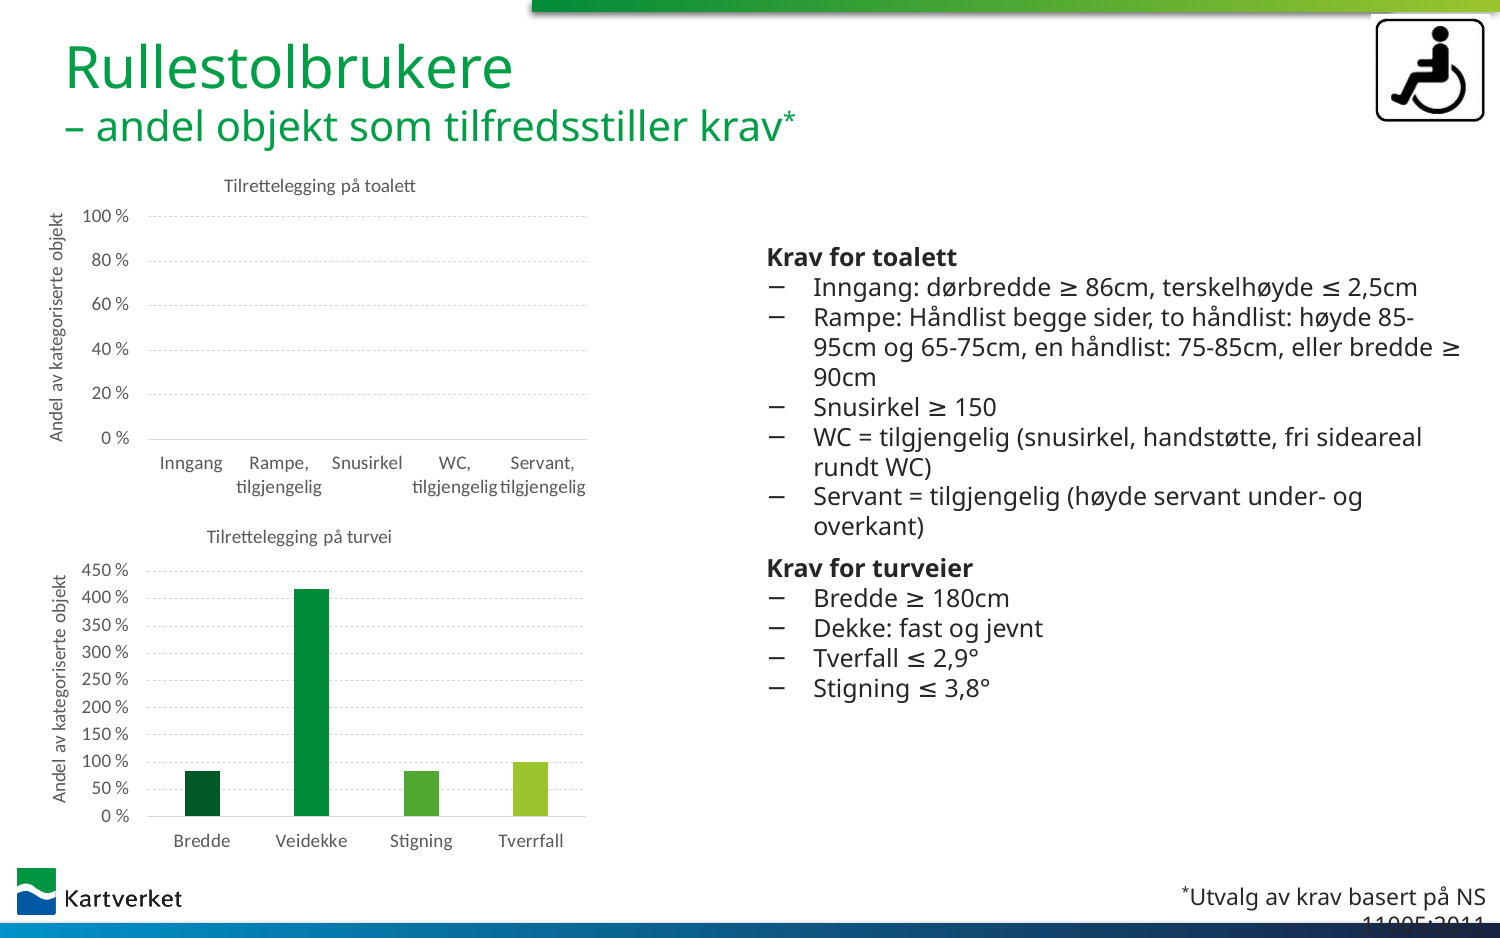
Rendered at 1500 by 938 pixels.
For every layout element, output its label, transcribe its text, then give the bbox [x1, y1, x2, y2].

picture [41, 520, 597, 859]
text_box Krav for turveier Bredde ≥ 180cm Dekke: fast og jevnt Tverfall ≤ 2,9° Stigning ≤ 3,8° [751, 545, 1483, 710]
text_box Krav for toalett Inngang: dørbredde ≥ 86cm, terskelhøyde ≤ 2,5cm Rampe: Håndlist begge sider, to håndlist: høyde 85-95cm og 65-75cm, en håndlist: 75-85cm, eller bredde ≥ 90cm Snusirkel ≥ 150 WC = tilgjengelig (snusirkel, handstøtte, fri sideareal rundt WC) Servant = tilgjengelig (høyde servant under- og overkant) [751, 234, 1483, 545]
picture [41, 166, 598, 505]
text_box Rullestolbrukere – andel objekt som tilfredsstiller krav* [49, 14, 1431, 158]
picture [1371, 13, 1491, 127]
text_box *Utvalg av krav basert på NS 11005:2011 [1068, 873, 1500, 938]
